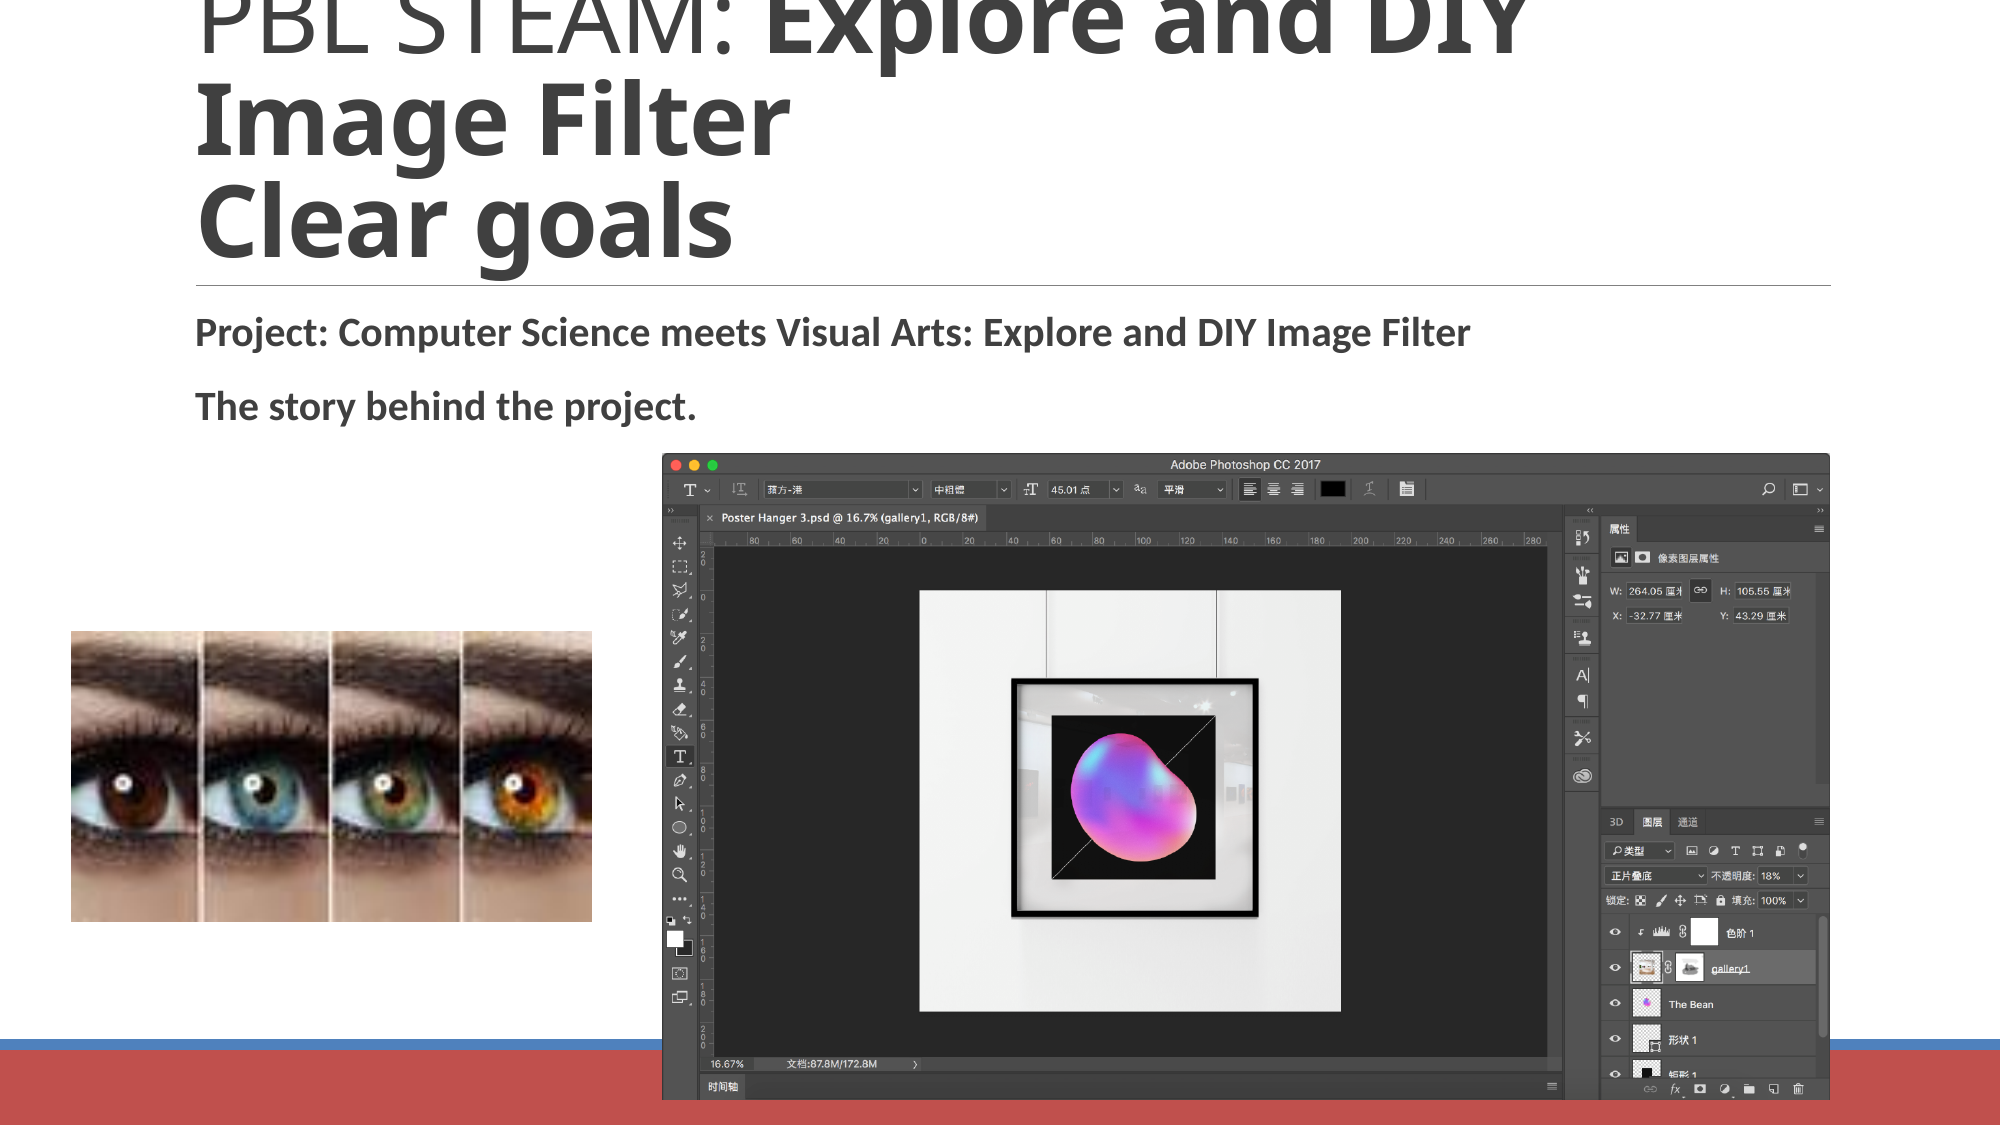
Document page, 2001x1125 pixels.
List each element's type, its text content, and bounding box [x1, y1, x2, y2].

title PBL STEAM: Explore and DIY Image Filter Clear goals [180, 47, 1830, 285]
picture [71, 630, 592, 923]
list Project: Computer Science meets Visual Arts: Explore and DIY Image Filter The story behind the project. [180, 302, 1830, 777]
picture [661, 452, 1831, 1101]
